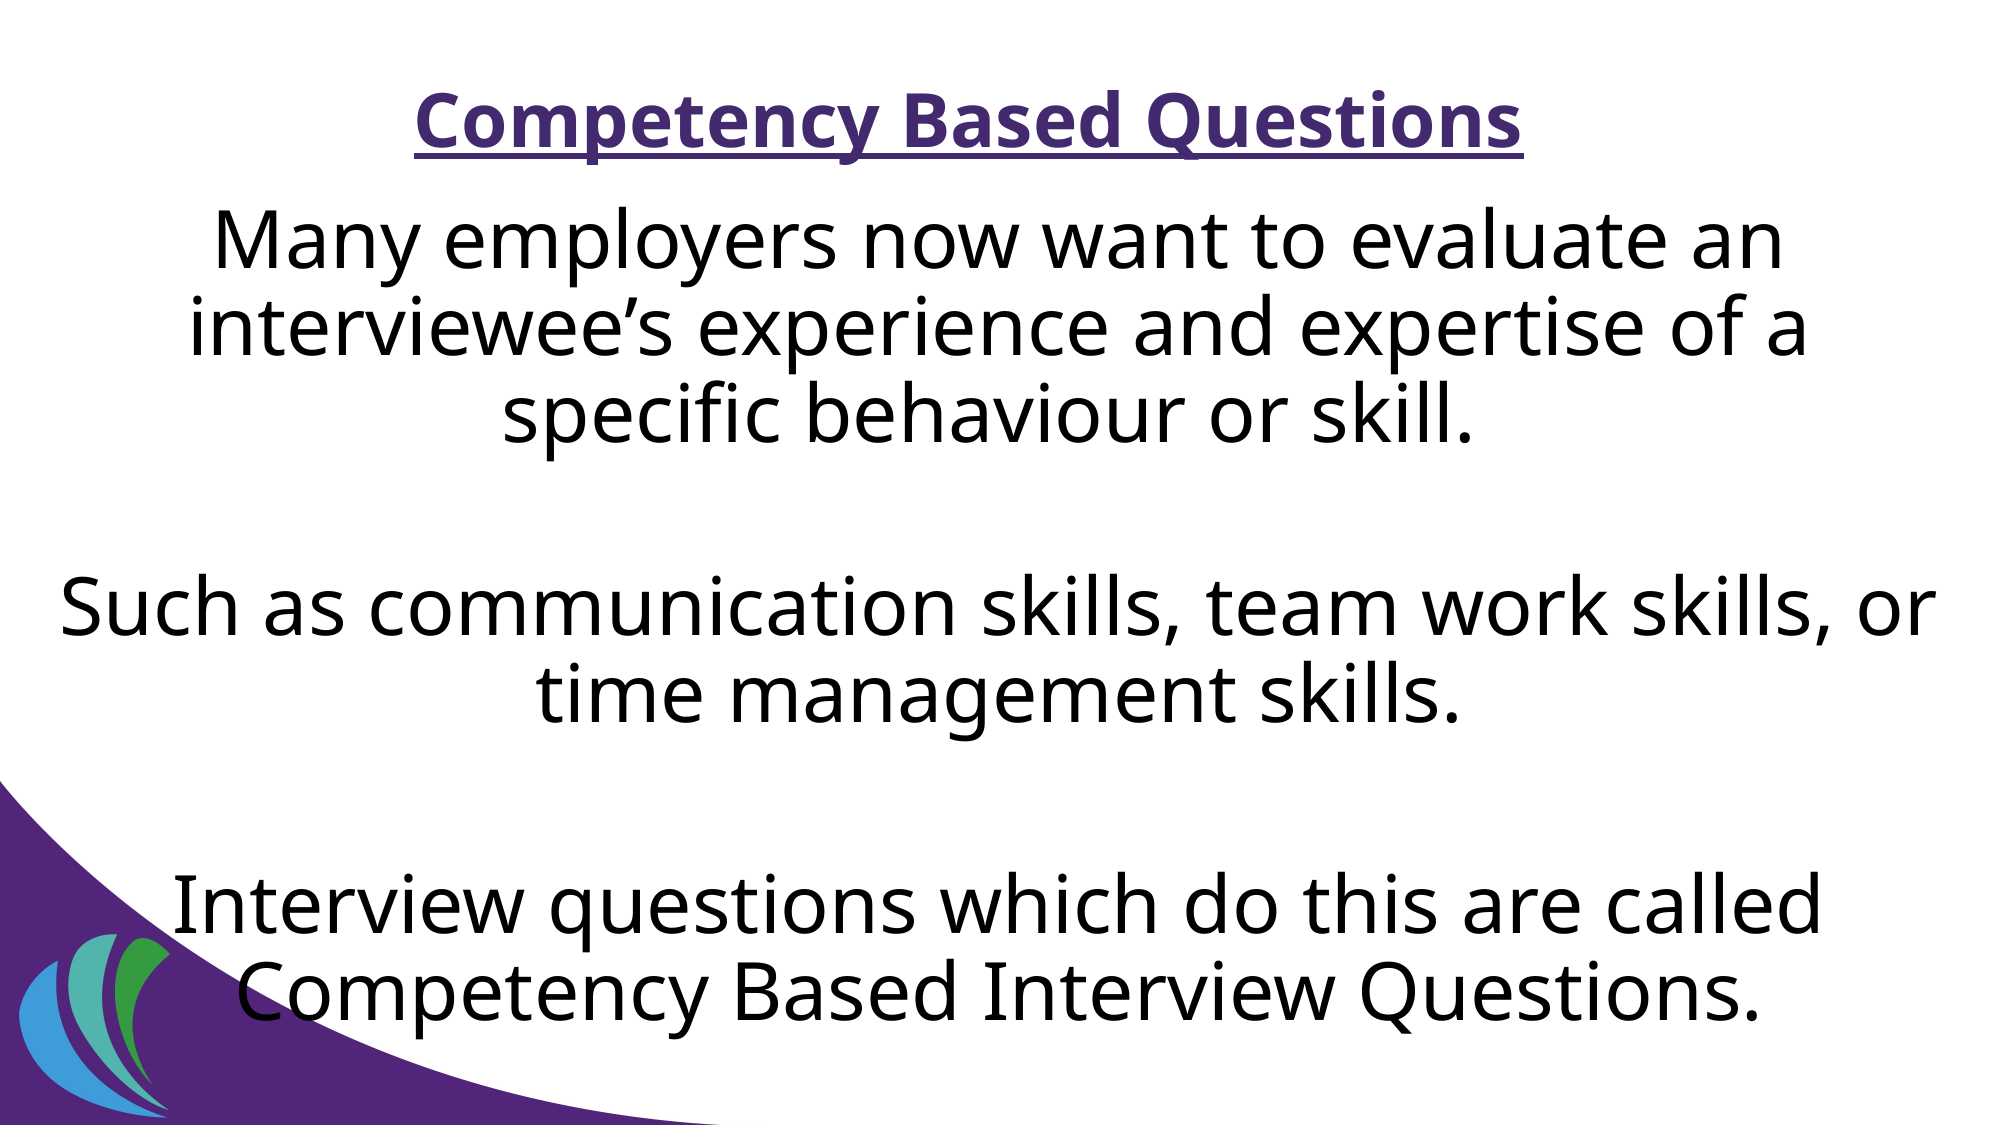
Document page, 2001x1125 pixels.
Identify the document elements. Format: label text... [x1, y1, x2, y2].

picture [0, 1, 2000, 1125]
list Many employers now want to evaluate an interviewee’s experience and expertise of a specific behaviour or skill. Such as communication skills, team work skills, or time management skills. Interview questions which do this are called Competency Based Interview Questions. [30, 191, 1970, 1052]
title Competency Based Questions [143, 31, 1794, 191]
